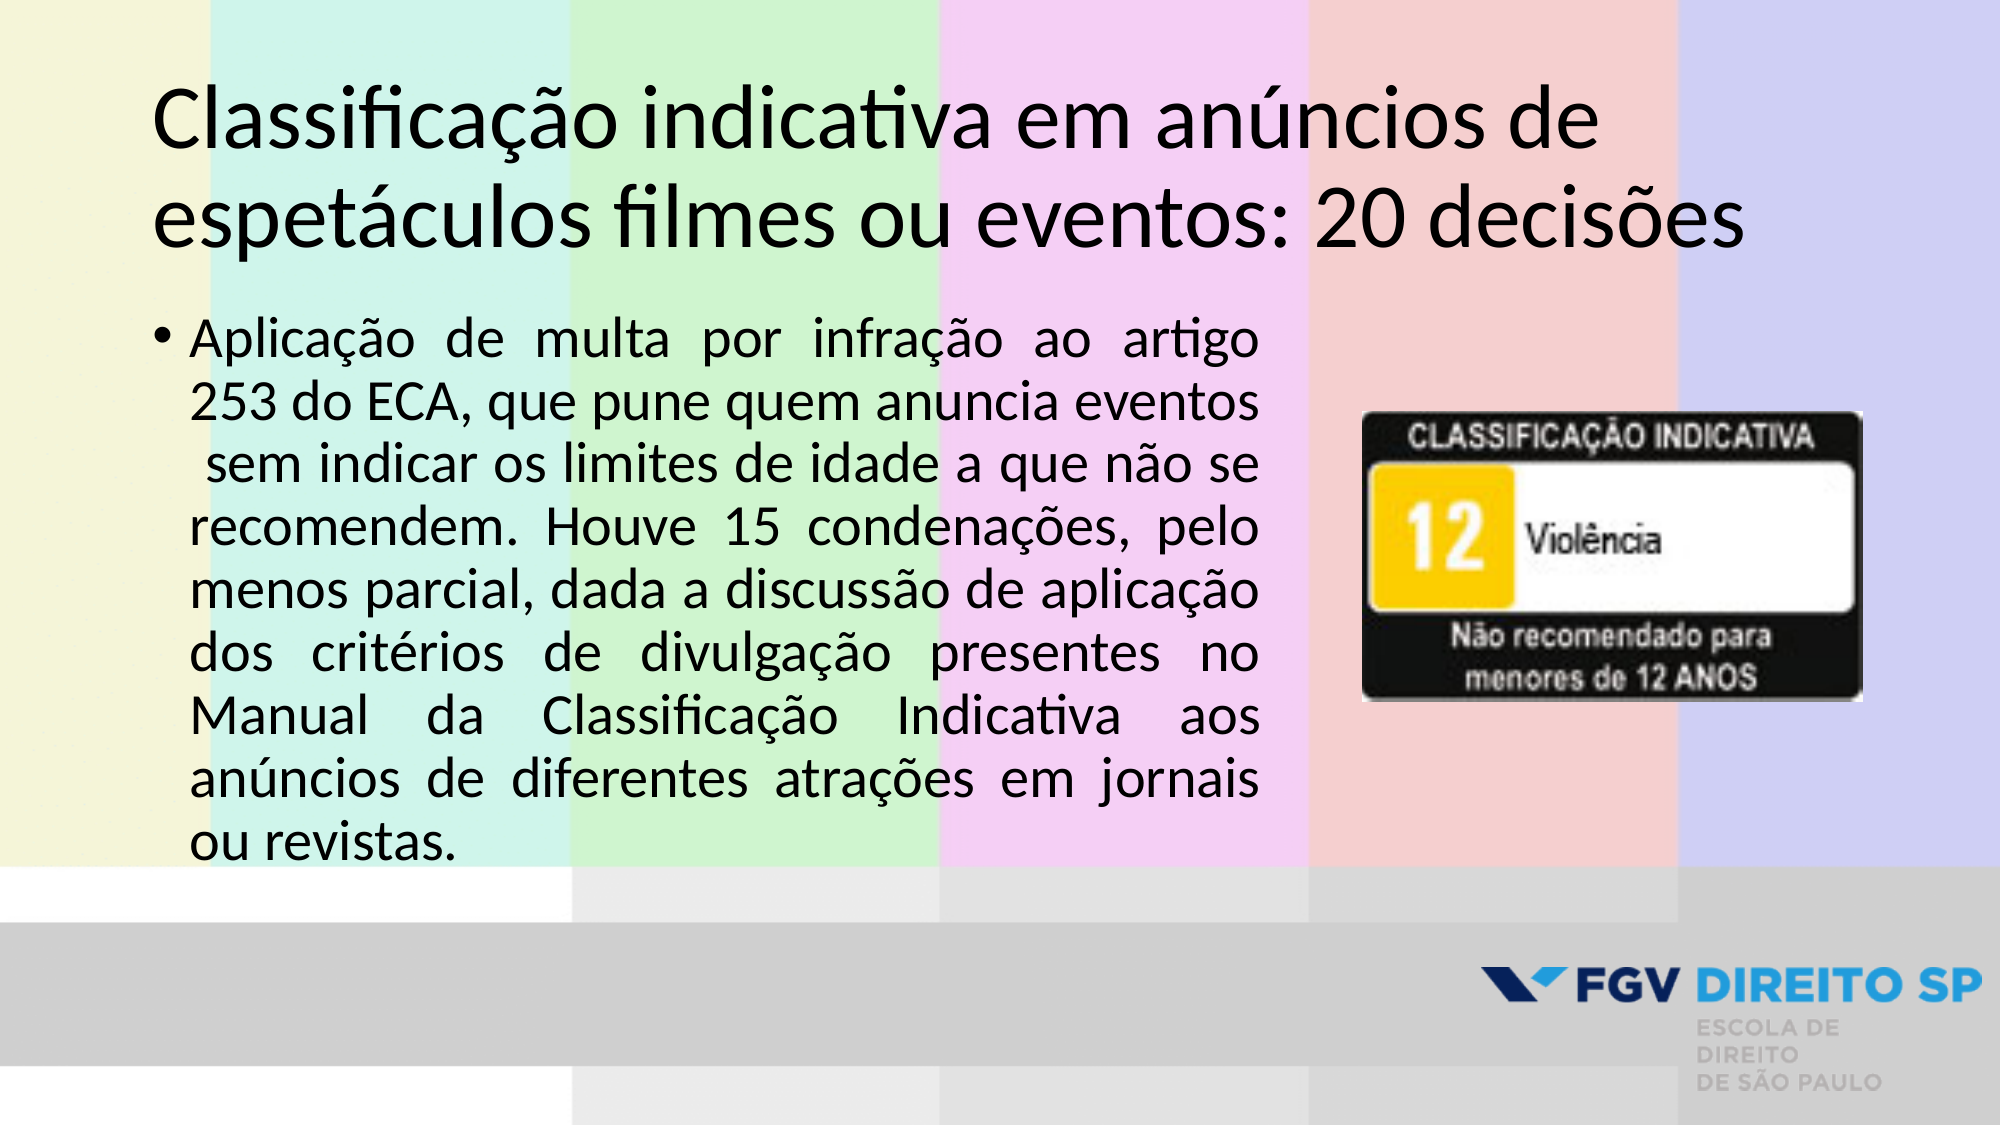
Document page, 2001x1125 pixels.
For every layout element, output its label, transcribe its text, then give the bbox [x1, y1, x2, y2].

picture [1481, 967, 1982, 1091]
title Classificação indicativa em anúncios de espetáculos filmes ou eventos: 20 decisões [137, 59, 1863, 278]
list Aplicação de multa por infração ao artigo 253 do ECA, que pune quem anuncia eventos sem indicar os limites de idade a que não se recomendem. Houve 15 condenações, pelo menos parcial, dada a discussão de aplicação dos critérios de divulgação presentes no Manual da Classificação Indicativa aos anúncios de diferentes atrações em jornais ou revistas. [137, 299, 1277, 1014]
picture [1362, 411, 1863, 702]
